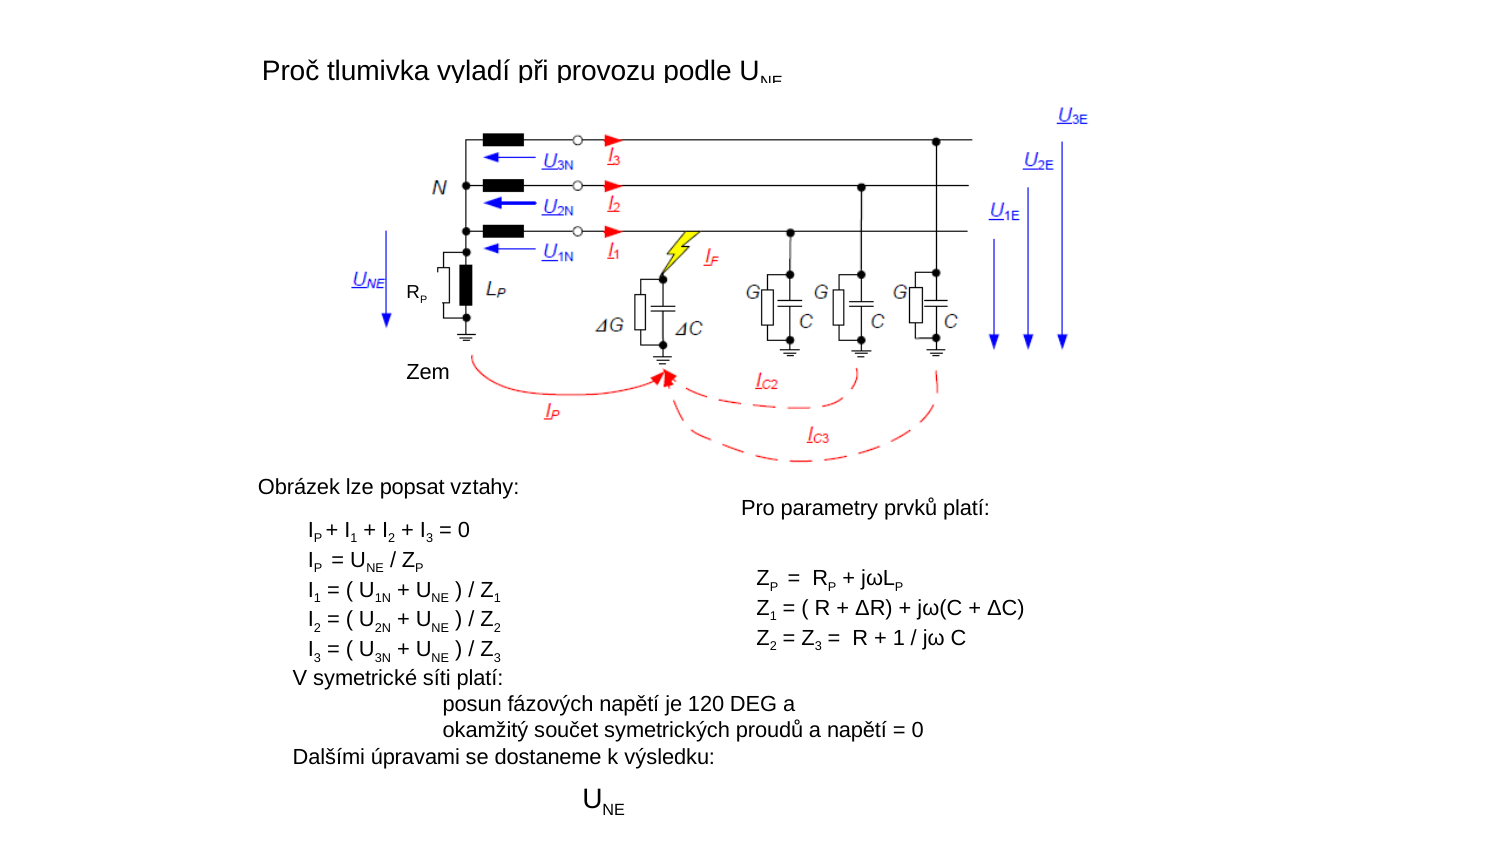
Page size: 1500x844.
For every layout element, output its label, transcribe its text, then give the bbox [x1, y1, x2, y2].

text_box Proč tlumivka vyladí při provozu podle UNE [247, 45, 803, 81]
text_box ZP = RP + jωLP Z1 = ( R + ΔR) + jω(C + ΔC) Z2 = Z3 = R + 1 / jω C [741, 556, 1189, 661]
text_box Pro parametry prvků platí: [726, 506, 1006, 527]
text_box V symetrické síti platí: posun fázových napětí je 120 DEG a okamžitý součet symetrických proudů a napětí = 0 Dalšími úpravami se dostaneme k výsledku: [278, 656, 940, 776]
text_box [240, 83, 1159, 498]
text_box IP + I1 + I2 + I3 = 0 IP = UNE / ZP I1 = ( U1N + UNE ) / Z1 I2 = ( U2N + UNE ) / Z2 I3 = ( U3N + UNE ) / Z3 [293, 508, 533, 656]
